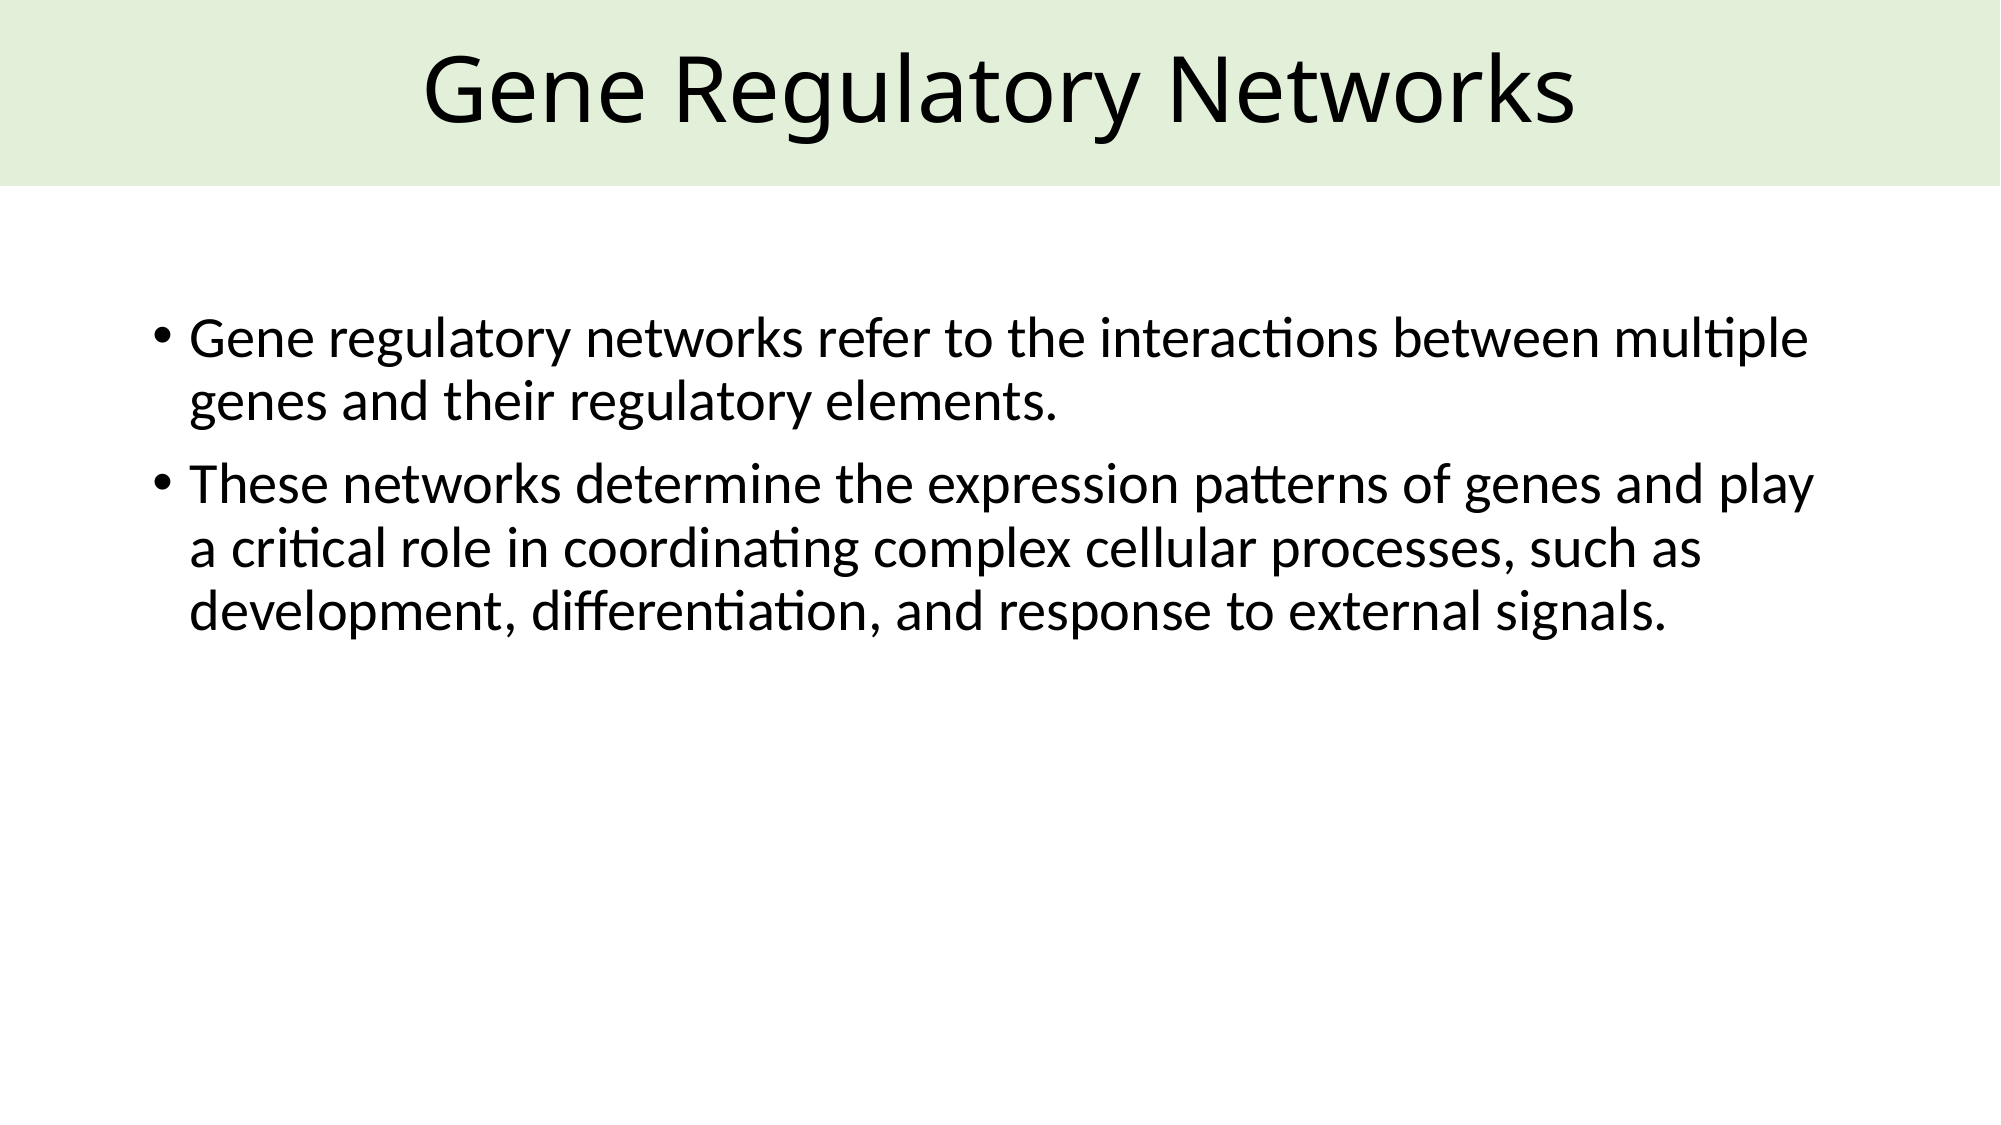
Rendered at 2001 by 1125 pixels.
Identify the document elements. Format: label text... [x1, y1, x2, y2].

list Gene regulatory networks refer to the interactions between multiple genes and their regulatory elements. These networks determine the expression patterns of genes and play a critical role in coordinating complex cellular processes, such as development, differentiation, and response to external signals. [137, 299, 1863, 1014]
title Gene Regulatory Networks [0, 0, 2000, 186]
